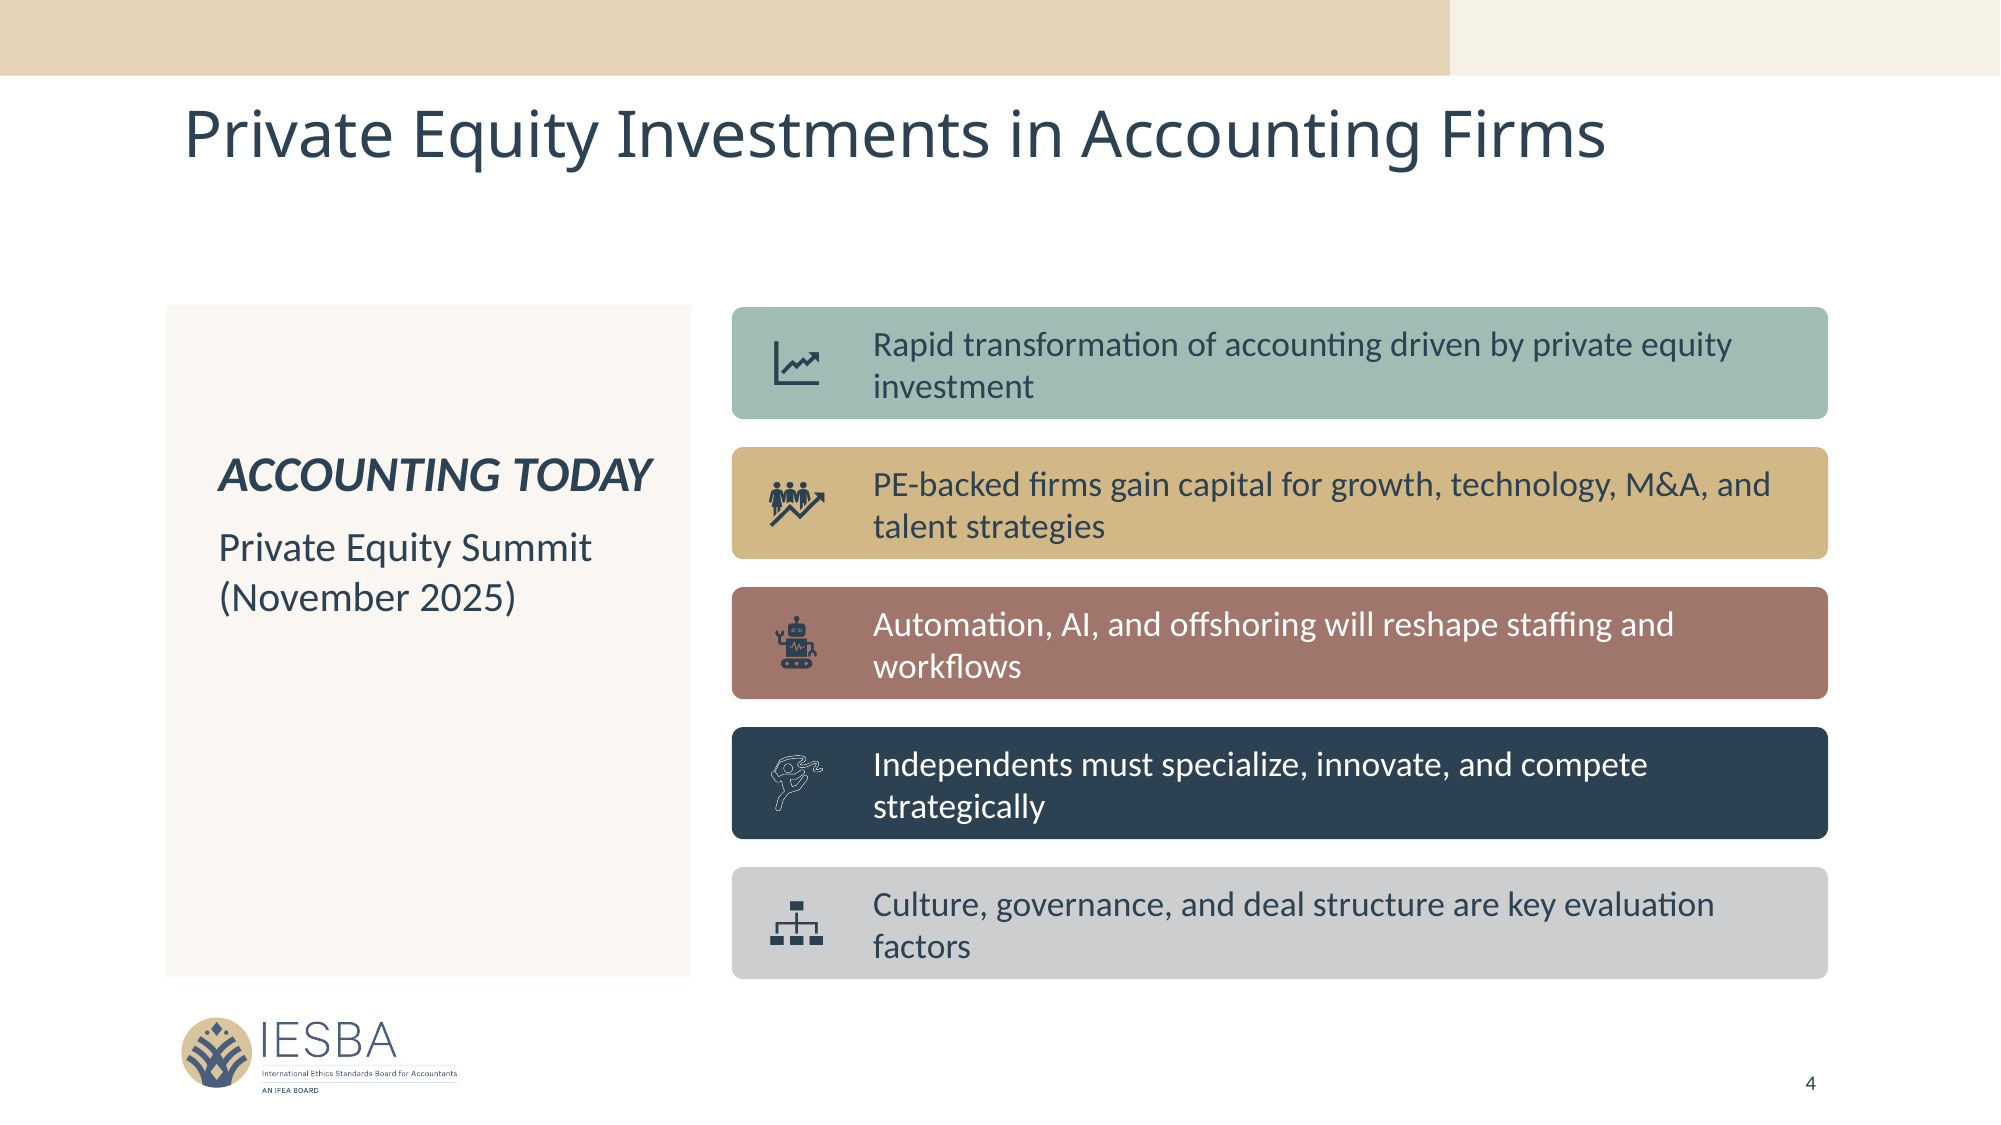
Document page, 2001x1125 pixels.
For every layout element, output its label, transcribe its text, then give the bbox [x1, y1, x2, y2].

slide_number 4 [1760, 1039, 1832, 1125]
list Private Equity Summit (November 2025) [203, 512, 654, 654]
picture [168, 1001, 475, 1111]
title Private Equity Investments in Accounting Firms [168, 93, 1832, 185]
list Accounting today [203, 421, 668, 485]
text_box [731, 306, 1829, 981]
